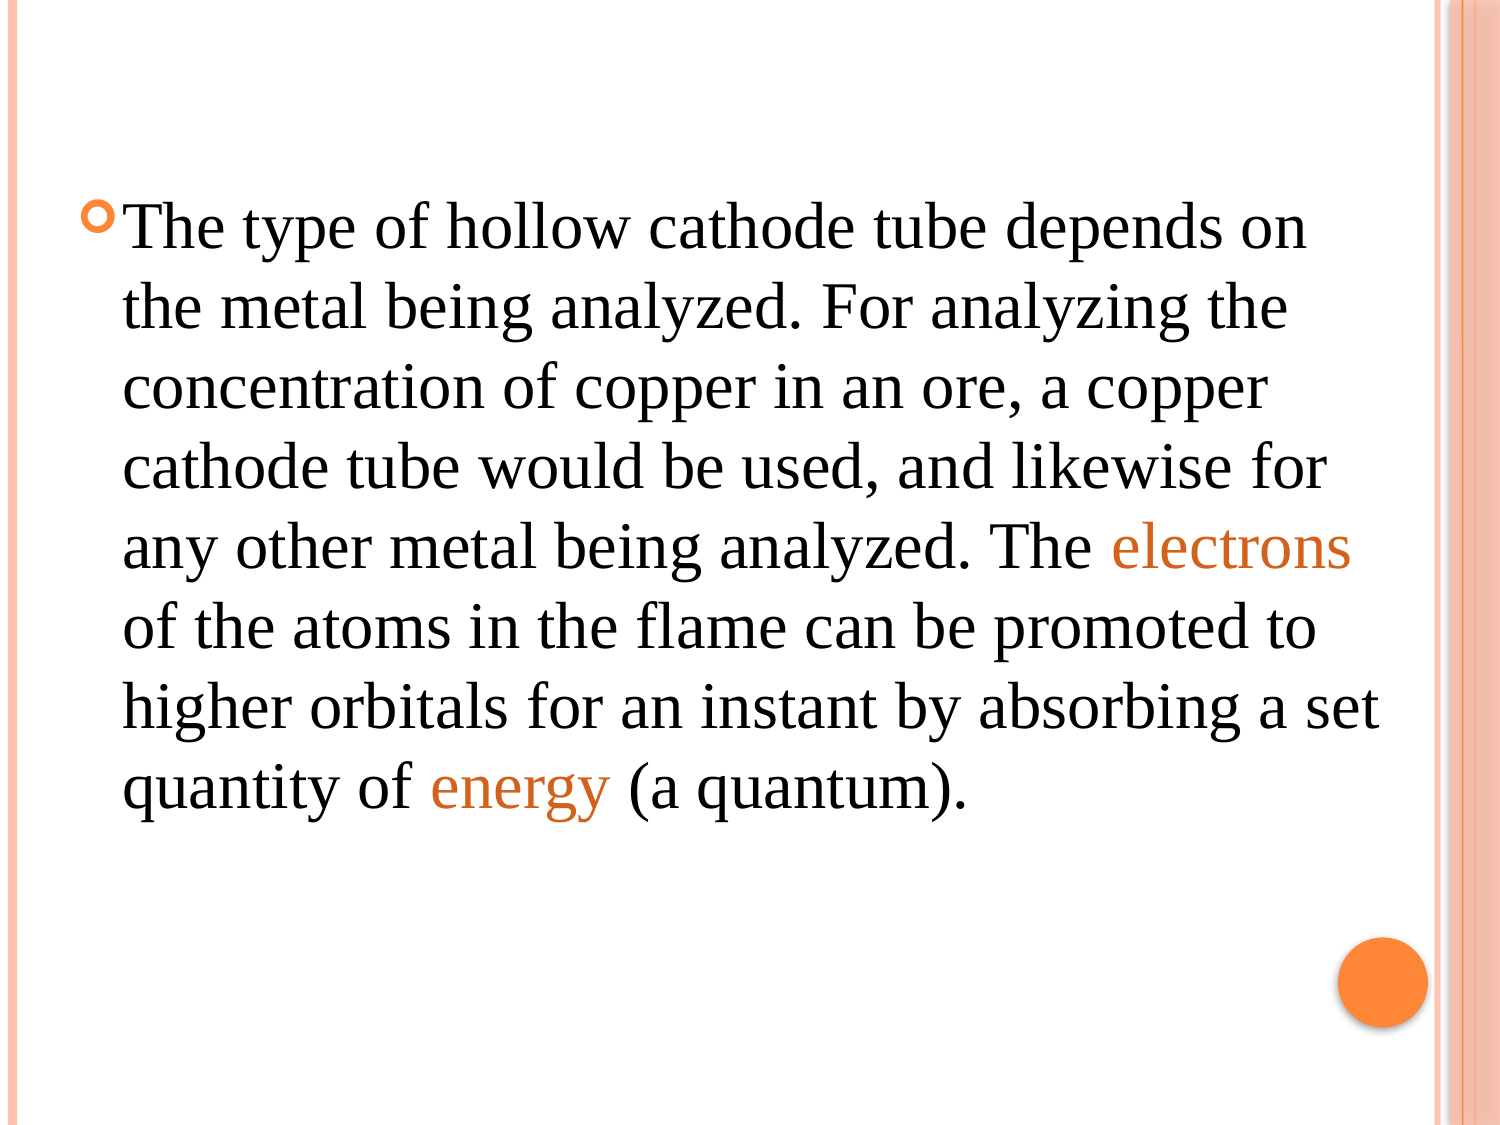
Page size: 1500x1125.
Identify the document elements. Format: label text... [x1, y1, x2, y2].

text_box The type of hollow cathode tube depends on the metal being analyzed. For analyzing the concentration of copper in an ore, a copper cathode tube would be used, and likewise for any other metal being analyzed. The electrons of the atoms in the flame can be promoted to higher orbitals for an instant by absorbing a set quantity of energy (a quantum). [62, 174, 1413, 918]
